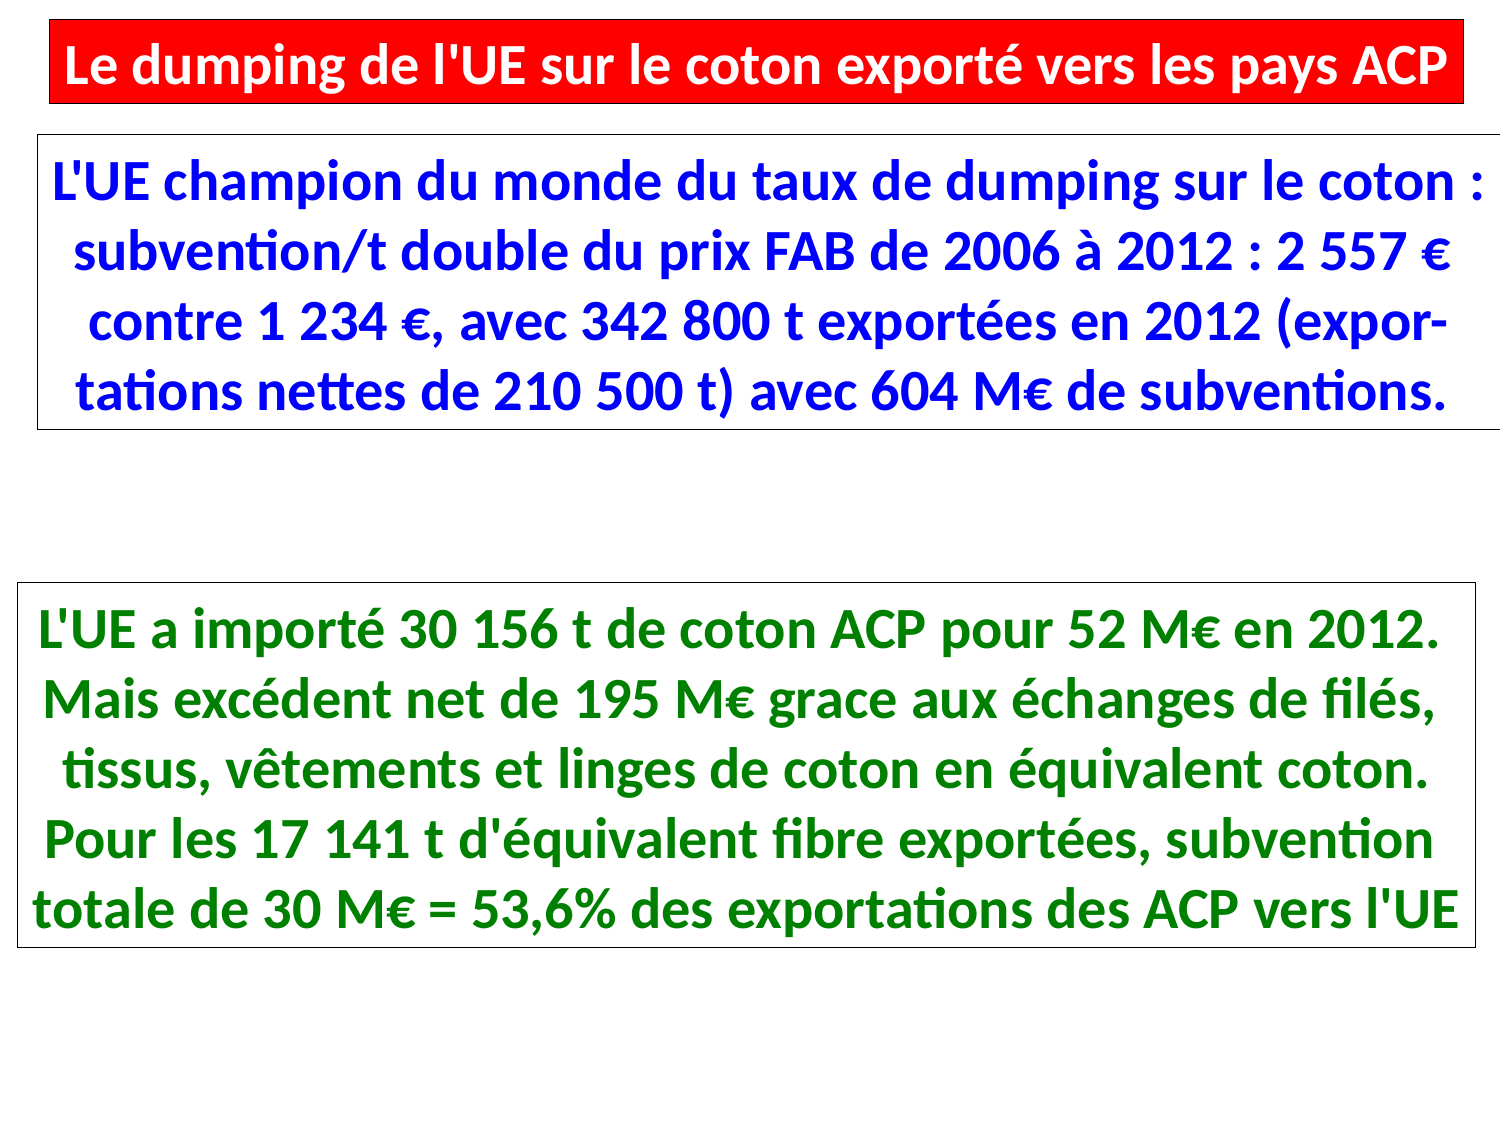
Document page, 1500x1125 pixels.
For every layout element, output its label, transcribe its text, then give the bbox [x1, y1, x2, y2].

text_box L'UE champion du monde du taux de dumping sur le coton : subvention/t double du prix FAB de 2006 à 2012 : 2 557 € contre 1 234 €, avec 342 800 t exportées en 2012 (expor- tations nettes de 210 500 t) avec 604 M€ de subventions. [37, 134, 1500, 430]
text_box L'UE a importé 30 156 t de coton ACP pour 52 M€ en 2012. Mais excédent net de 195 M€ grace aux échanges de filés, tissus, vêtements et linges de coton en équivalent coton. Pour les 17 141 t d'équivalent fibre exportées, subvention totale de 30 M€ = 53,6% des exportations des ACP vers l'UE [17, 582, 1476, 948]
text_box Le dumping de l'UE sur le coton exporté vers les pays ACP [49, 19, 1464, 104]
